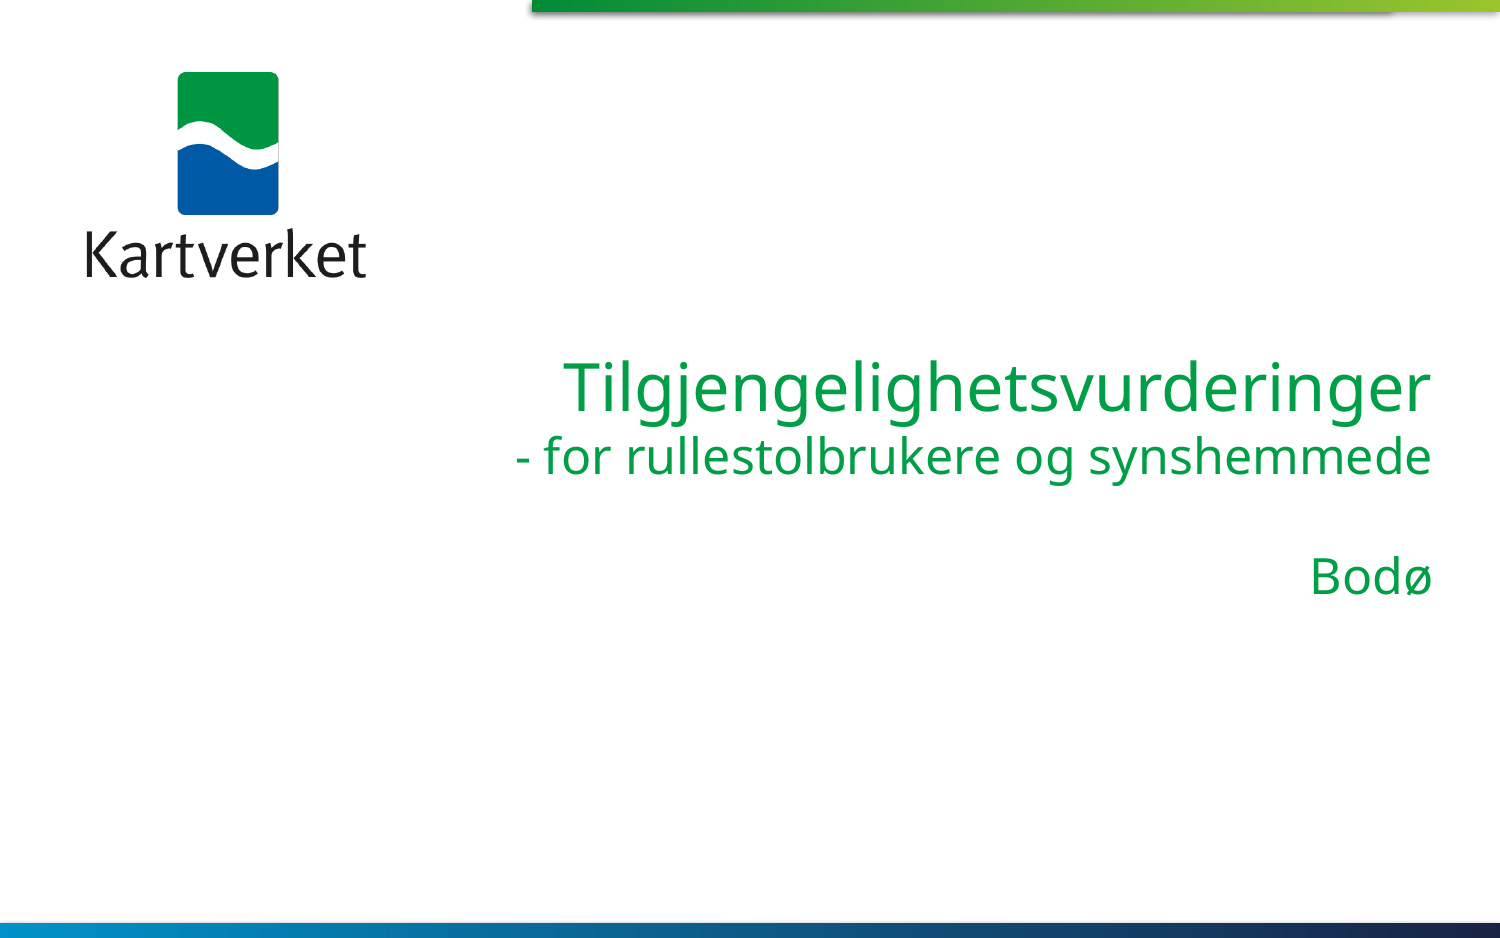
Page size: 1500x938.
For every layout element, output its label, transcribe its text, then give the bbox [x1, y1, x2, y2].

text_box Tilgjengelighetsvurderinger - for rullestolbrukere og synshemmede Bodø [66, 337, 1449, 613]
